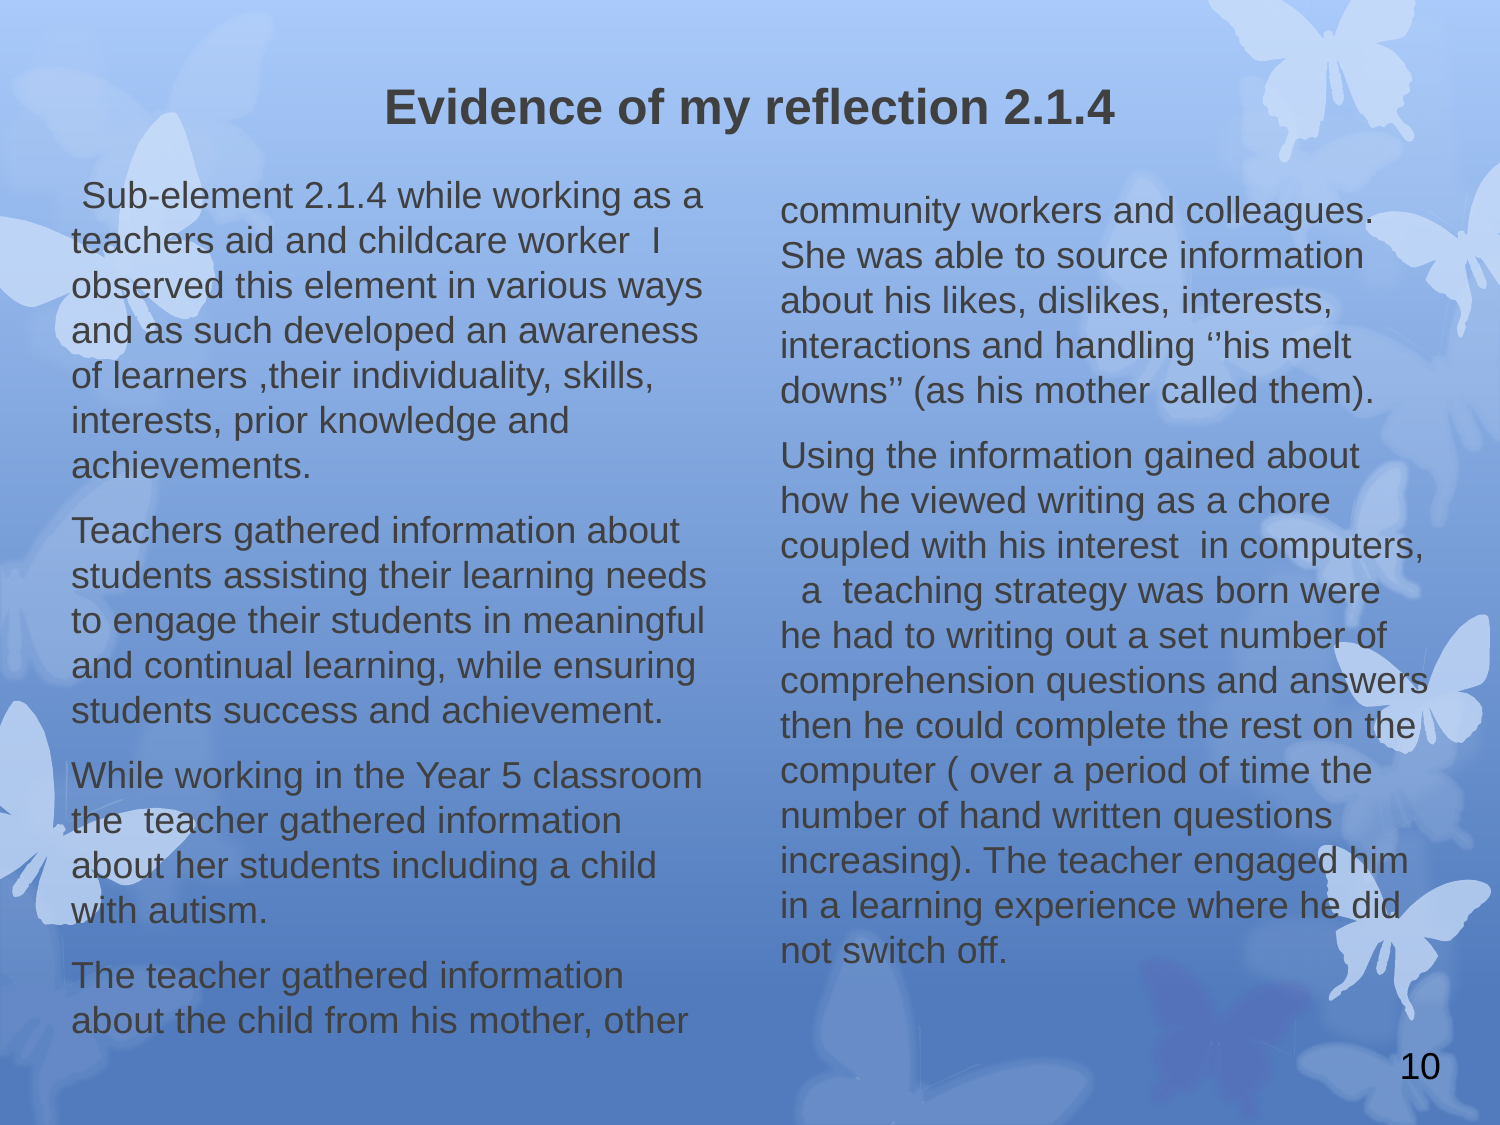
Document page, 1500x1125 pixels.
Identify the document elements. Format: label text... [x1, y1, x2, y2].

list community workers and colleagues. She was able to source information about his likes, dislikes, interests, interactions and handling ‘’his melt downs’’ (as his mother called them). Using the information gained about how he viewed writing as a chore coupled with his interest in computers, a teaching strategy was born were he had to writing out a set number of comprehension questions and answers then he could complete the rest on the computer ( over a period of time the number of hand written questions increasing). The teacher engaged him in a learning experience where he did not switch off. [765, 178, 1444, 1080]
list Sub-element 2.1.4 while working as a teachers aid and childcare worker I observed this element in various ways and as such developed an awareness of learners ,their individuality, skills, interests, prior knowledge and achievements. Teachers gathered information about students assisting their learning needs to engage their students in meaningful and continual learning, while ensuring students success and achievement. While working in the Year 5 classroom the teacher gathered information about her students including a child with autism. The teacher gathered information about the child from his mother, other [55, 163, 735, 1080]
title Evidence of my reflection 2.1.4 [165, 45, 1334, 164]
text_box 10 [1384, 1034, 1474, 1095]
